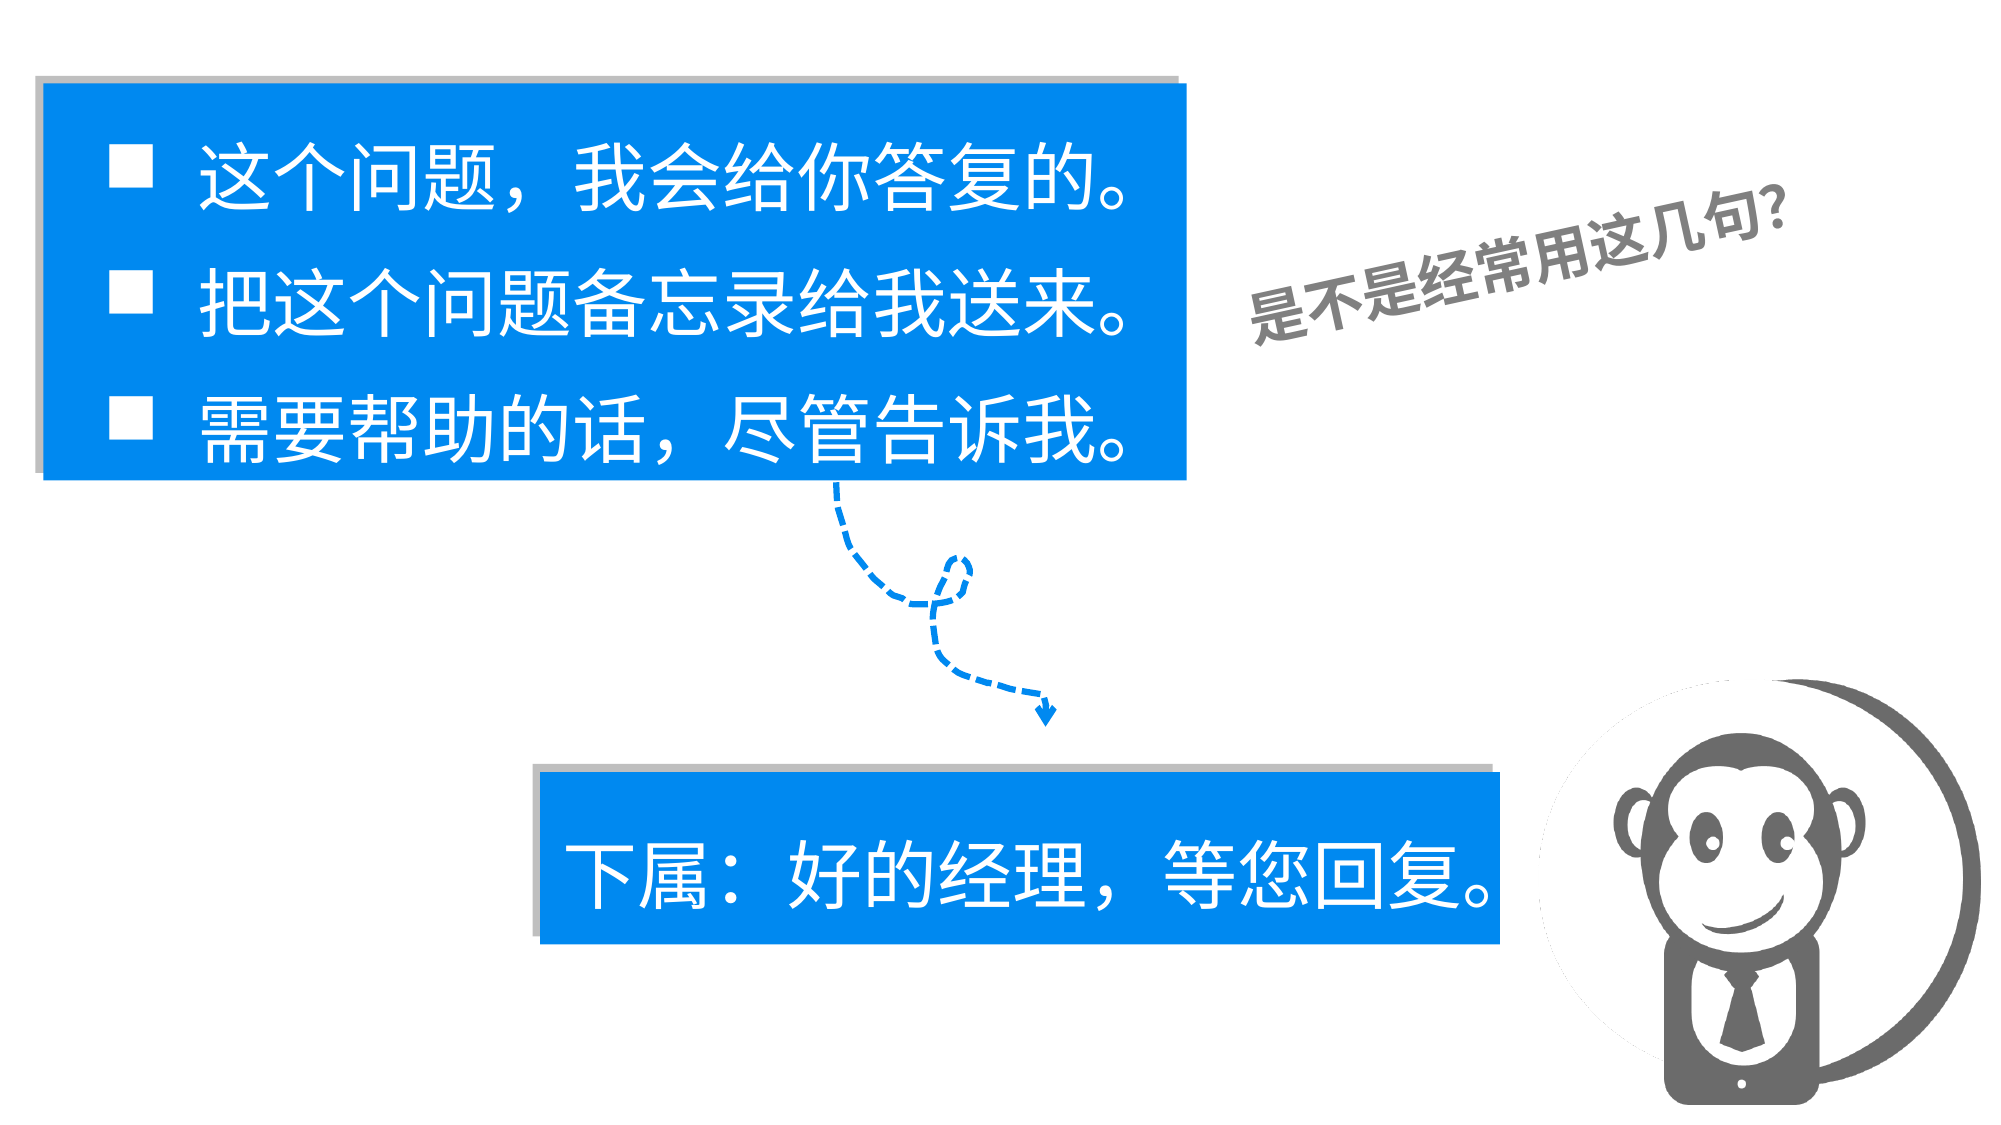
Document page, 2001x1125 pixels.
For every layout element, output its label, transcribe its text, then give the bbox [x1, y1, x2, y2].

text_box [532, 763, 1494, 937]
text_box [539, 771, 1501, 946]
text_box [835, 481, 1053, 727]
text_box [42, 82, 1188, 481]
text_box 这个问题，我会给你答复的。 把这个问题备忘录给我送来。 需要帮助的话，尽管告诉我。 [89, 87, 1306, 480]
picture [1537, 679, 1981, 1105]
text_box 下属：好的经理，等您回复。 [547, 821, 1537, 927]
text_box 是不是经常用这几句？ [1224, 150, 1841, 366]
text_box [34, 75, 1180, 474]
